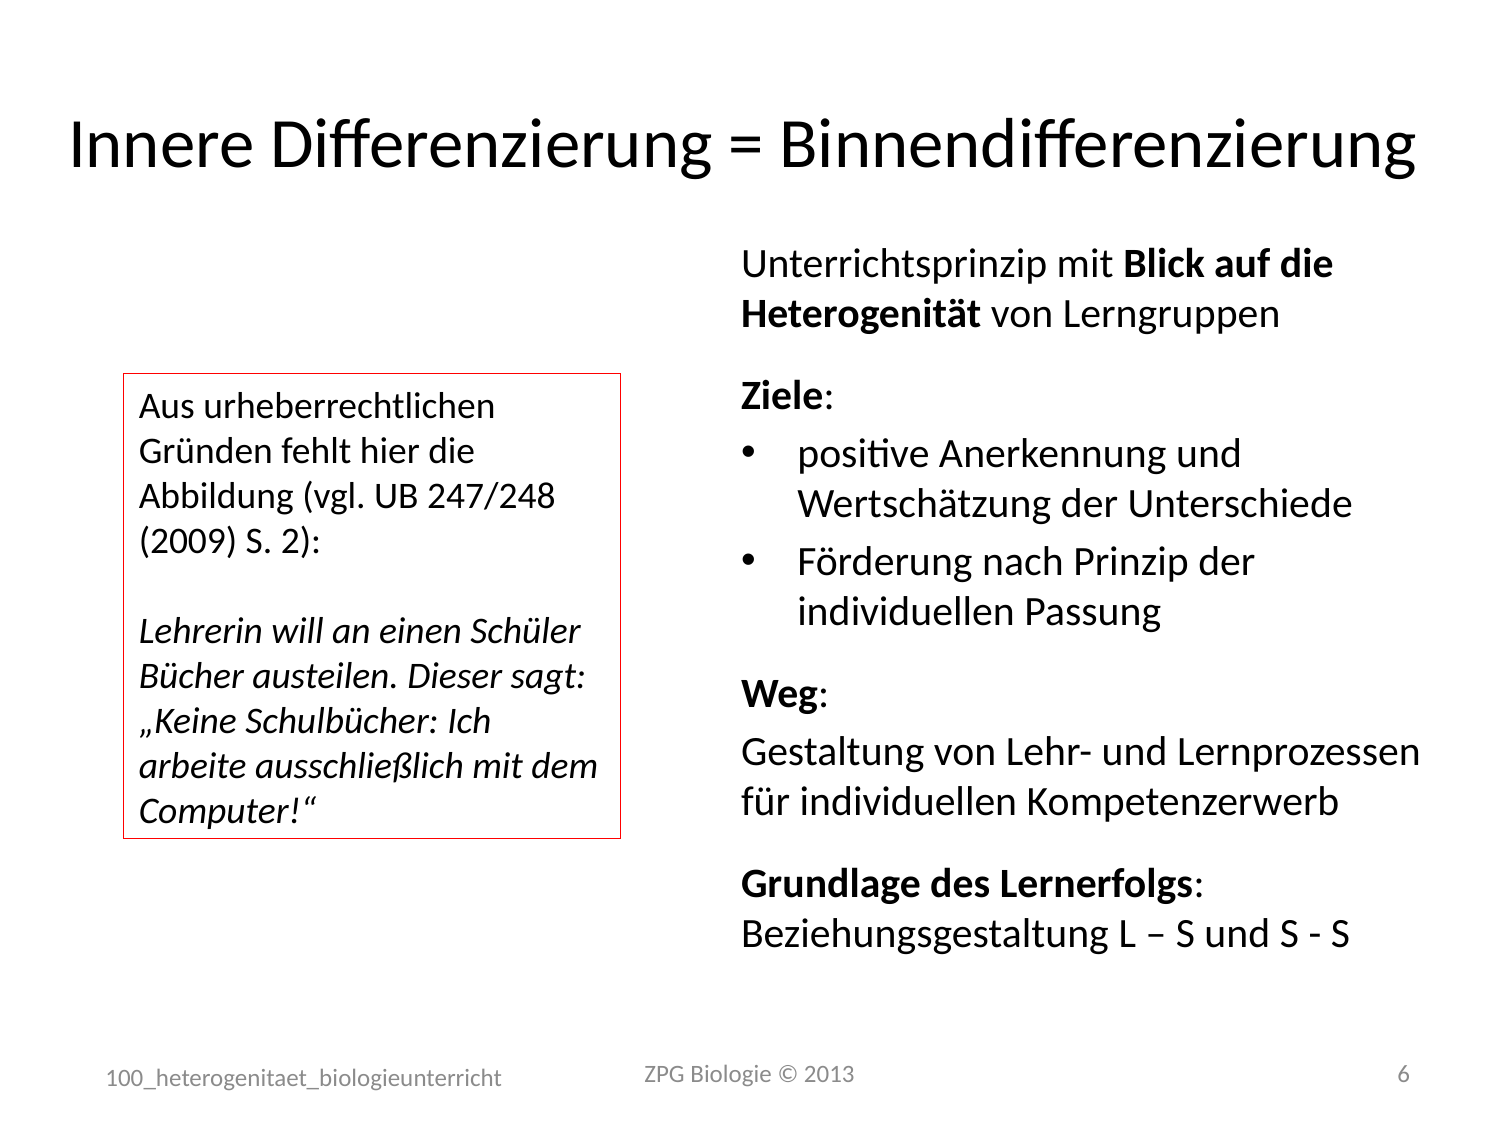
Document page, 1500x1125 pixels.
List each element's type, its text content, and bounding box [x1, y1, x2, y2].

footer ZPG Biologie © 2013 [512, 1042, 988, 1103]
list Unterrichtsprinzip mit Blick auf die Heterogenität von Lerngruppen Ziele: positive Anerkennung und Wertschätzung der Unterschiede Förderung nach Prinzip der individuellen Passung Weg: Gestaltung von Lehr- und Lernprozessen für individuellen Kompetenzerwerb Grundlage des Lernerfolgs: Beziehungsgestaltung L – S und S - S [726, 228, 1456, 986]
text_box Aus urheberrechtlichen Gründen fehlt hier die Abbildung (vgl. UB 247/248 (2009) S. 2): Lehrerin will an einen Schüler Bücher austeilen. Dieser sagt: „Keine Schulbücher: Ich arbeite ausschließlich mit dem Computer!“ [123, 373, 621, 839]
slide_number 100_heterogenitaet_biologieunterricht [90, 1046, 577, 1106]
title Innere Differenzierung = Binnendifferenzierung [53, 45, 1471, 233]
slide_number 6 [1074, 1042, 1425, 1103]
